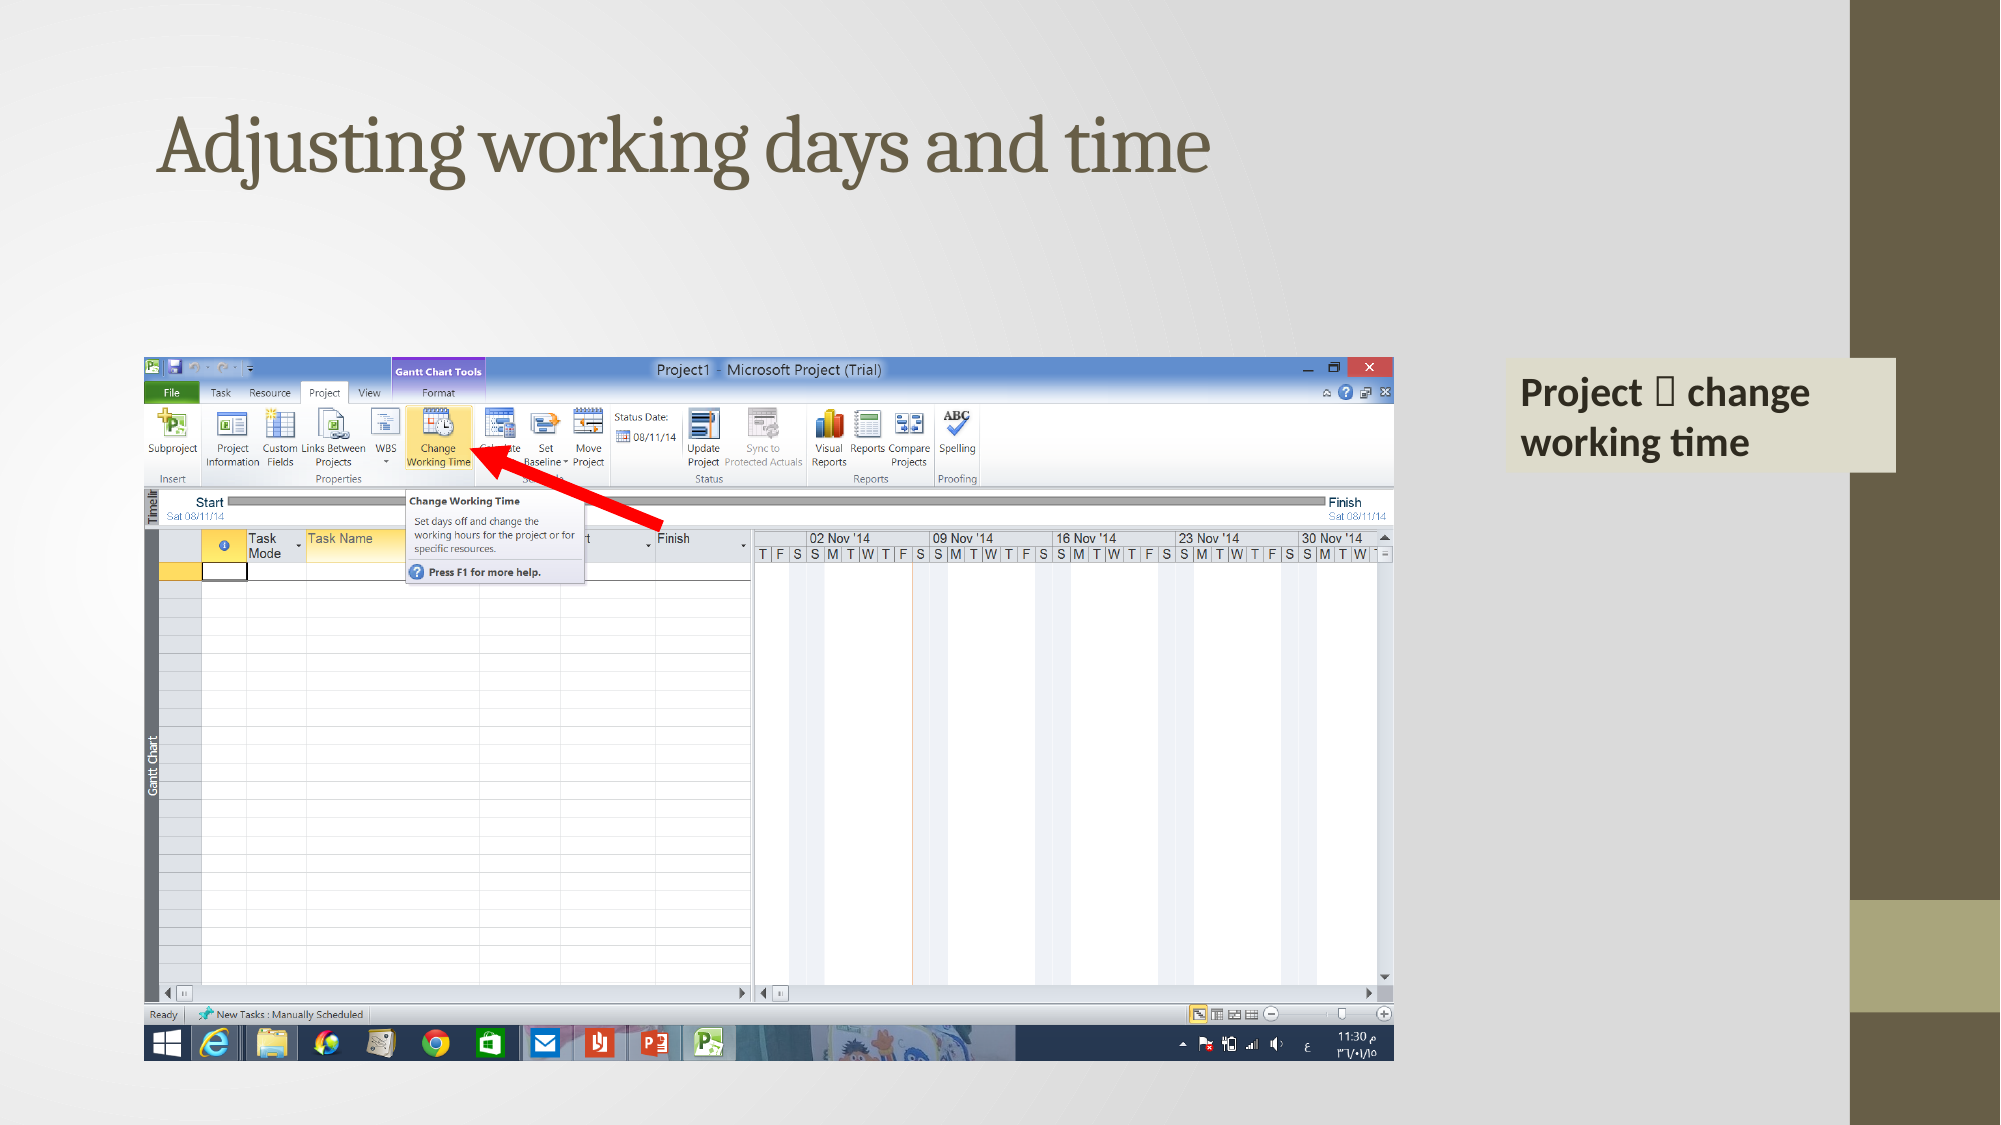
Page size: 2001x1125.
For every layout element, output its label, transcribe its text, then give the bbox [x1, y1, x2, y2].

title Adjusting working days and time [99, 45, 1767, 233]
text_box Project  change working time [1505, 357, 1896, 473]
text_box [468, 447, 662, 528]
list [143, 357, 1394, 1061]
